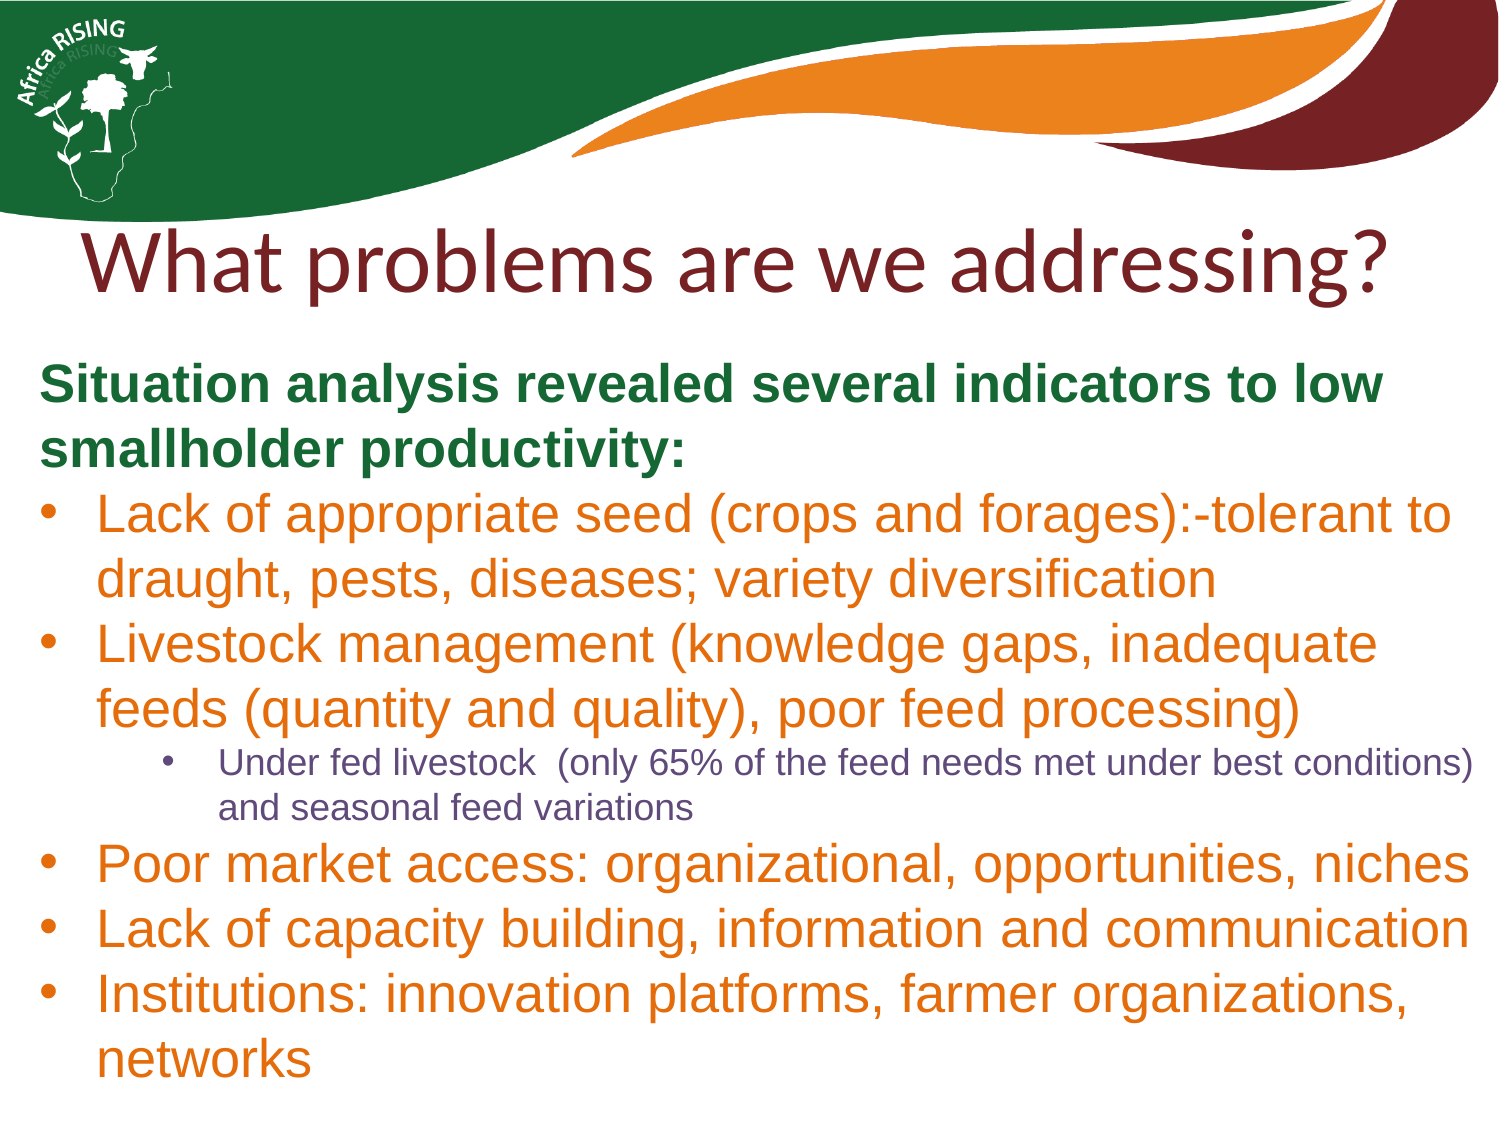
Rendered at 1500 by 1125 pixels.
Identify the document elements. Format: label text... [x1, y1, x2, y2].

text_box Situation analysis revealed several indicators to low smallholder productivity: Lack of appropriate seed (crops and forages):-tolerant to draught, pests, diseases; variety diversification Livestock management (knowledge gaps, inadequate feeds (quantity and quality), poor feed processing) Under fed livestock (only 65% of the feed needs met under best conditions) and seasonal feed variations Poor market access: organizational, opportunities, niches Lack of capacity building, information and communication Institutions: innovation platforms, farmer organizations, networks [24, 340, 1500, 1096]
picture [0, 0, 1499, 222]
title What problems are we addressing? [62, 162, 1413, 340]
